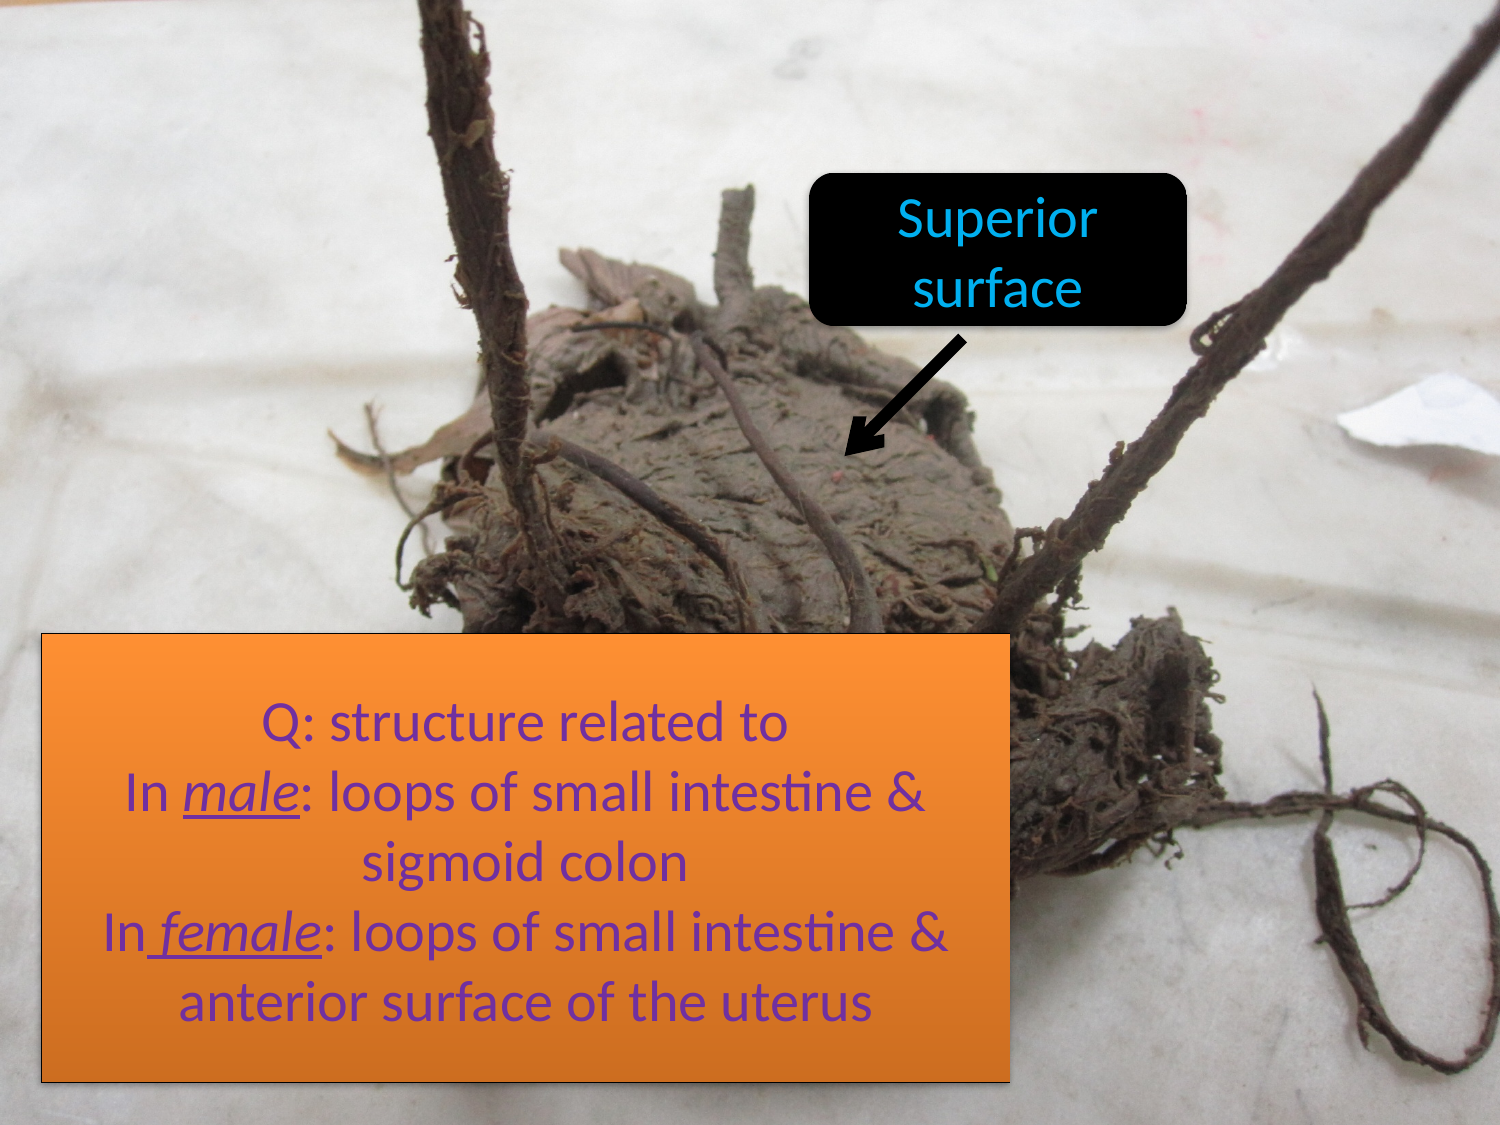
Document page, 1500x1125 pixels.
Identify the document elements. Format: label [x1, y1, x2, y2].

text_box [844, 337, 963, 457]
picture [0, 0, 1500, 1125]
